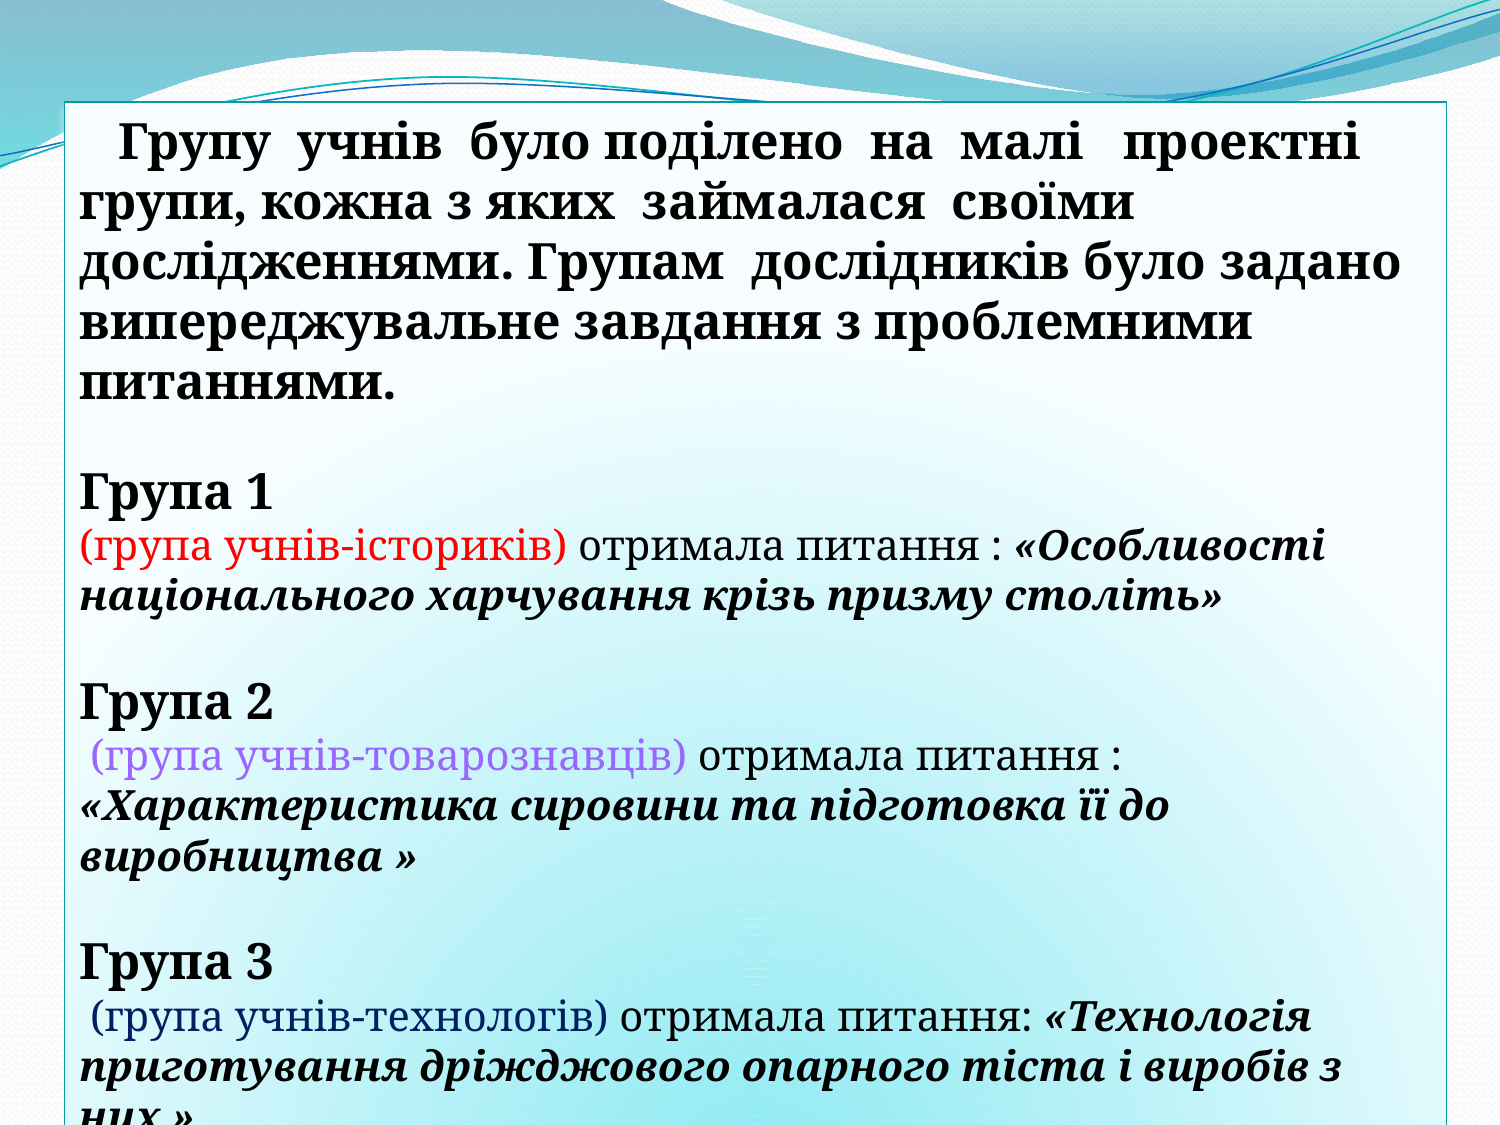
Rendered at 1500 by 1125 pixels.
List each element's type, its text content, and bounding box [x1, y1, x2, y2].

text_box Групу учнів було поділено на малі проектні групи, кожна з яких займалася своїми дослідженнями. Групам дослідників було задано випереджувальне завдання з проблемними питаннями. Група 1 (група учнів-істориків) отримала питання : «Особливості національного харчування крізь призму століть» Група 2 (група учнів-товарознавців) отримала питання : «Характеристика сировини та підготовка її до виробництва » Група 3 (група учнів-технологів) отримала питання: «Технологія приготування дріжджового опарного тіста і виробів з них » [64, 101, 1447, 1125]
